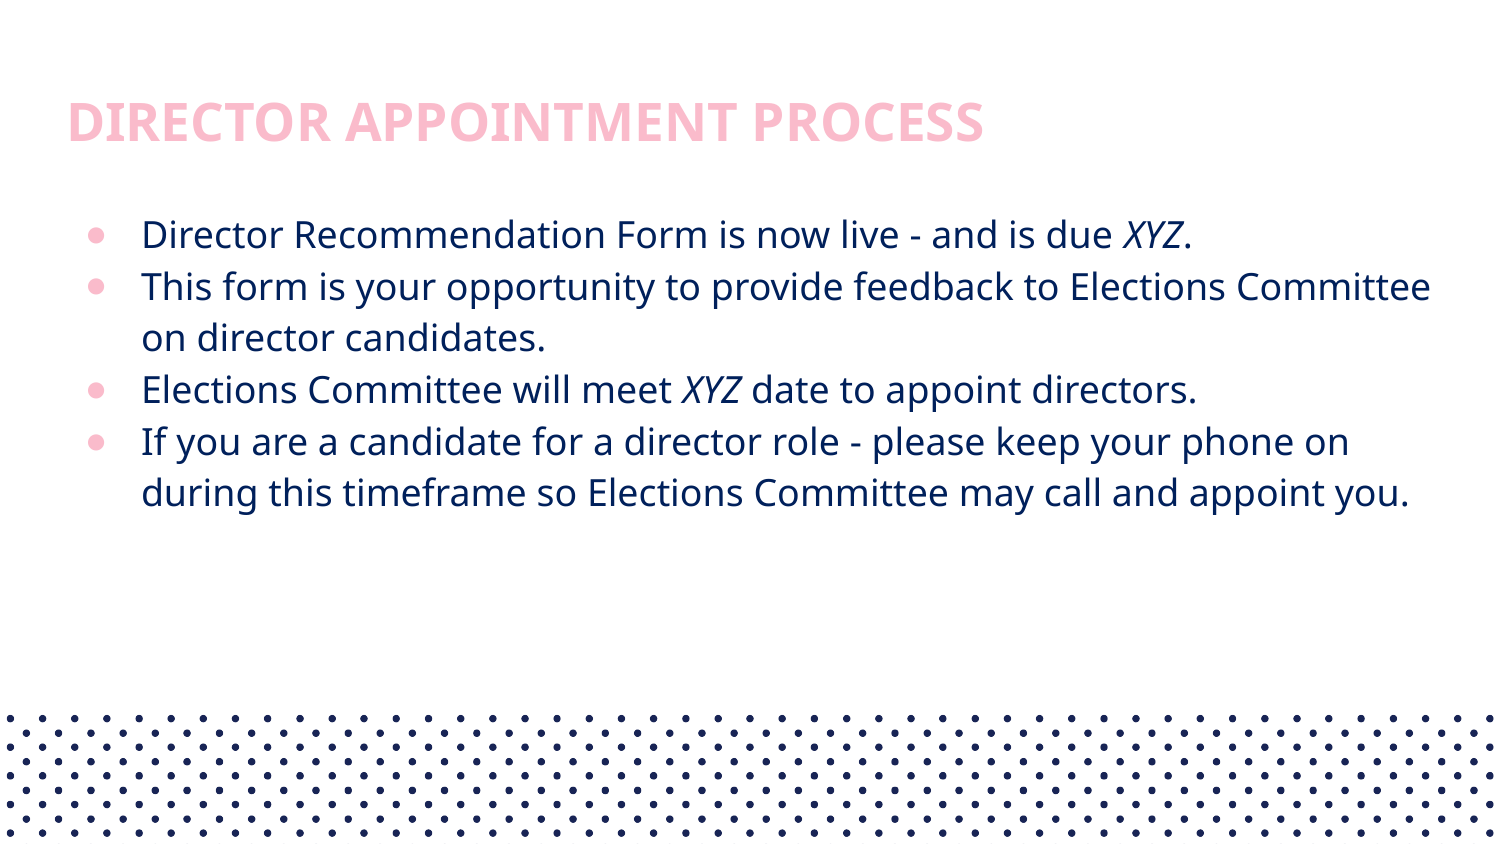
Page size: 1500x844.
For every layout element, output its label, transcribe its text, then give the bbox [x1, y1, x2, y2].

list Director Recommendation Form is now live - and is due XYZ. This form is your opportunity to provide feedback to Elections Committee on director candidates. Elections Committee will meet XYZ date to appoint directors. If you are a candidate for a director role - please keep your phone on during this timeframe so Elections Committee may call and appoint you. [51, 189, 1449, 750]
picture [0, 711, 1500, 844]
title DIRECTOR APPOINTMENT PROCESS [51, 72, 1449, 167]
